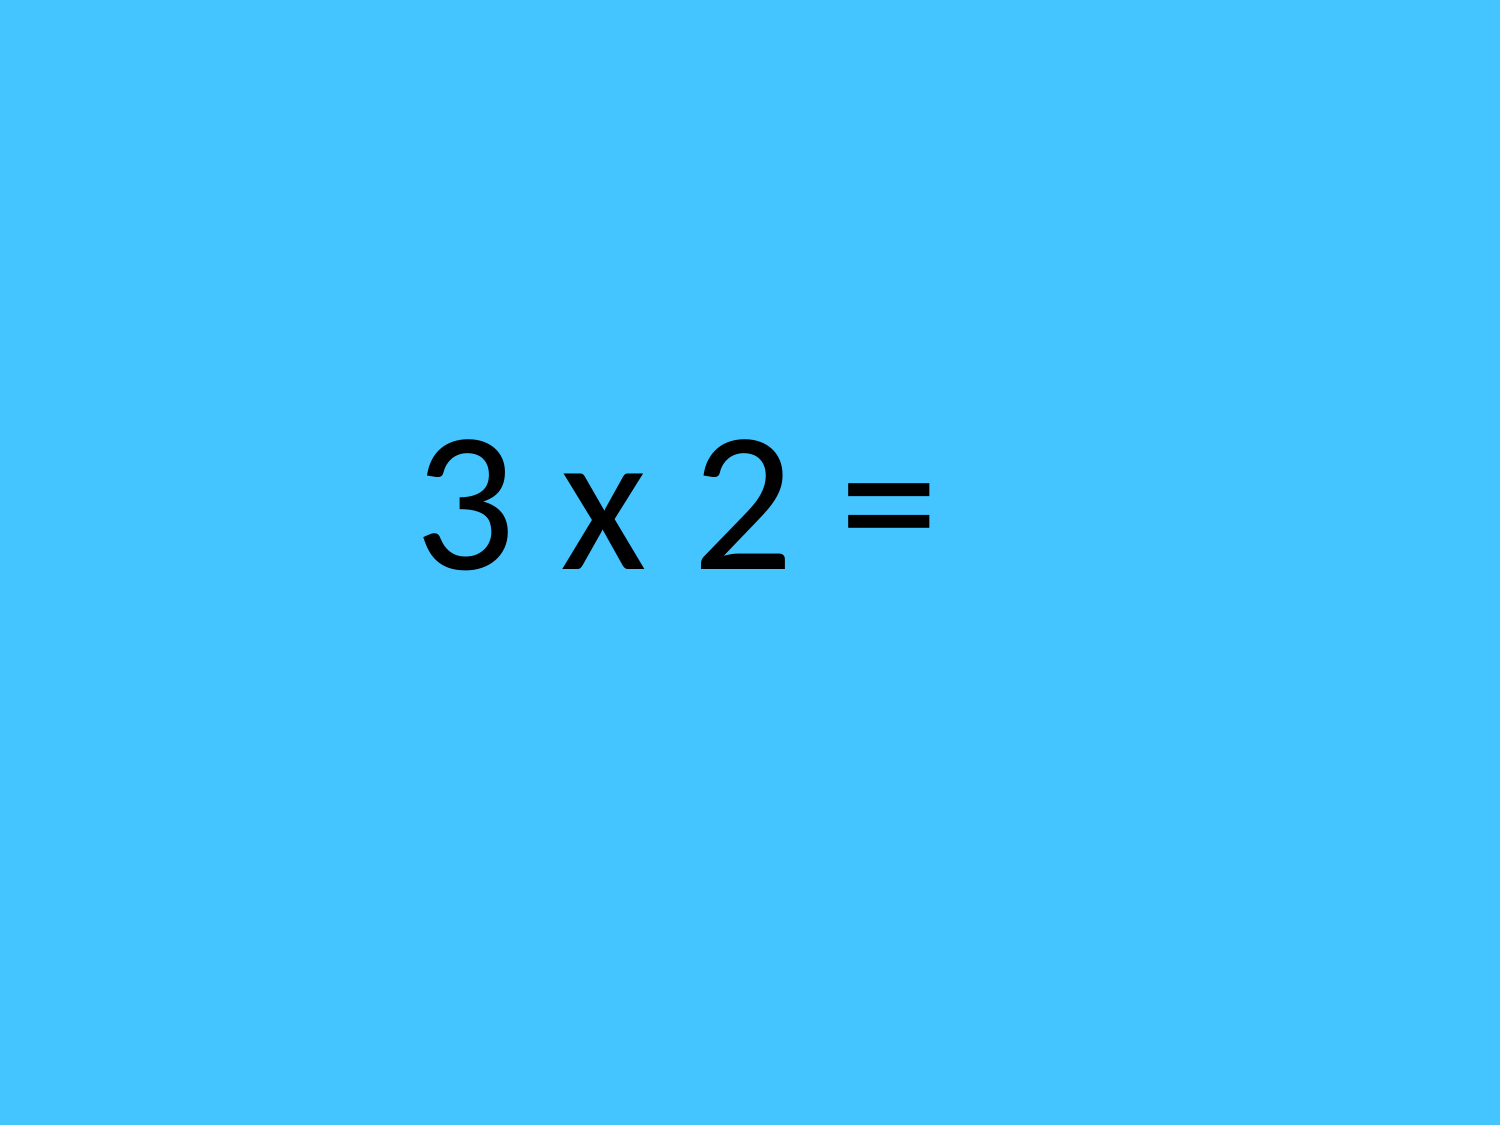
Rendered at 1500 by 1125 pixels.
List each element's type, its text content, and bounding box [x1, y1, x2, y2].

text_box 3 x 2 = [399, 362, 1063, 618]
